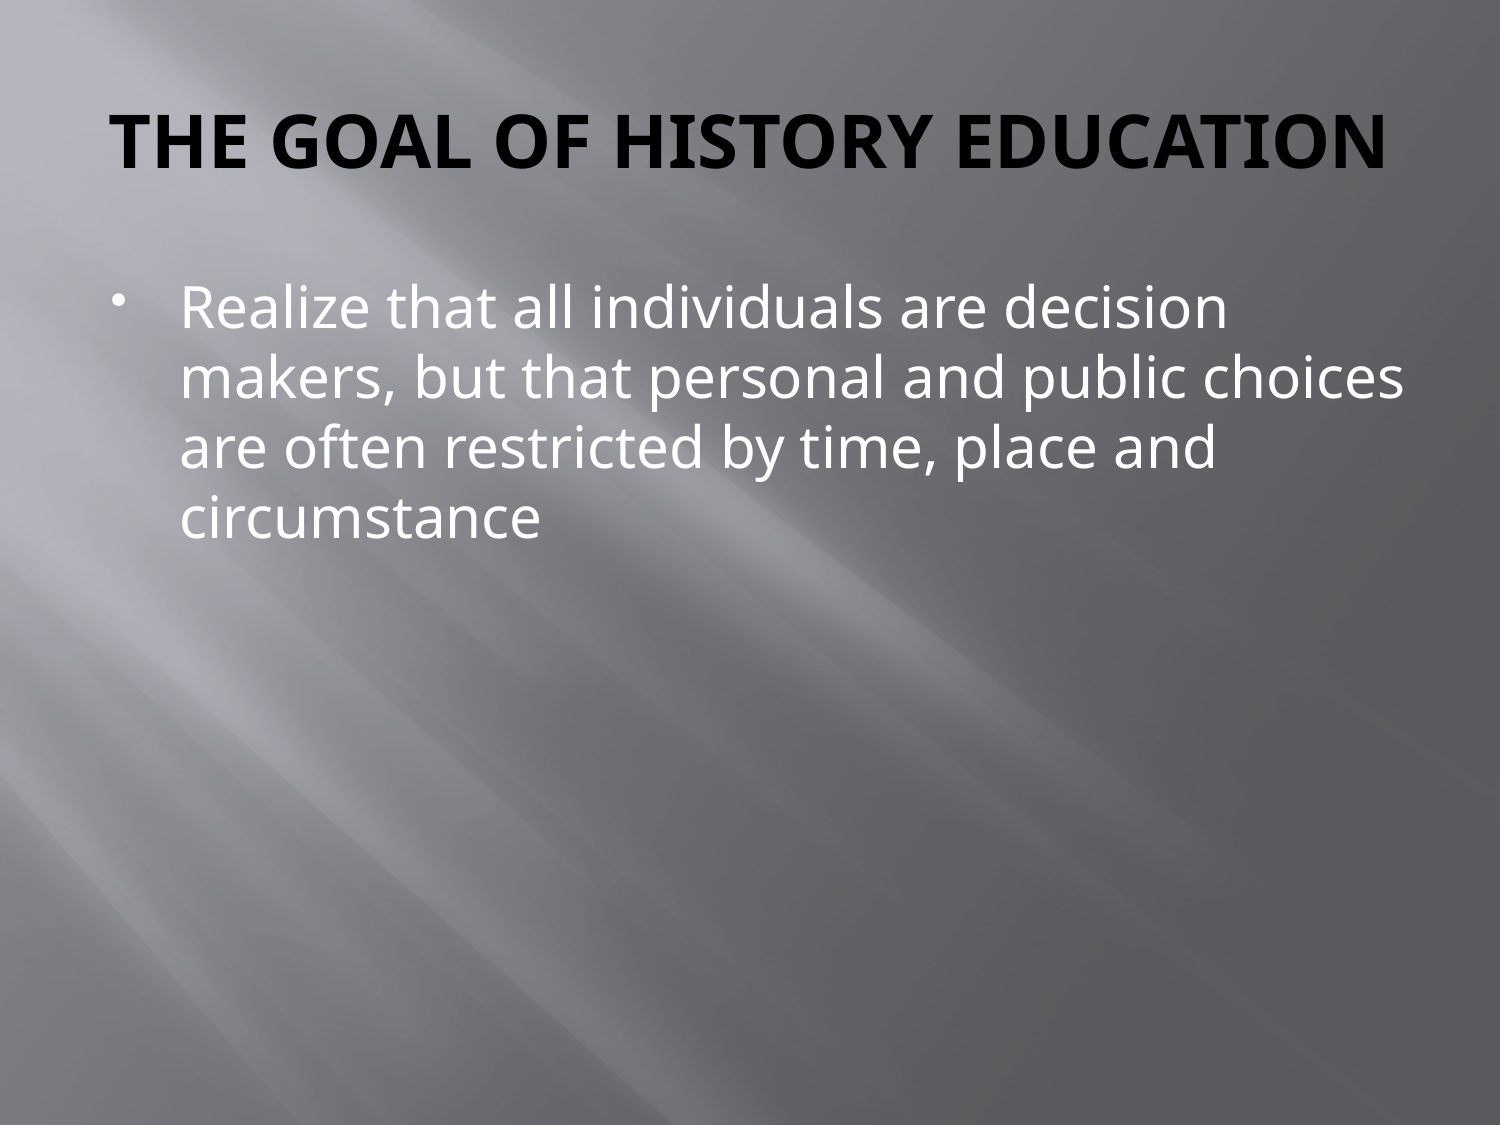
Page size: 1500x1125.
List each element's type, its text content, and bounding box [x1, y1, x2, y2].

title THE GOAL OF HISTORY EDUCATION [75, 45, 1425, 233]
list Realize that all individuals are decision makers, but that personal and public choices are often restricted by time, place and circumstance [75, 262, 1425, 1035]
